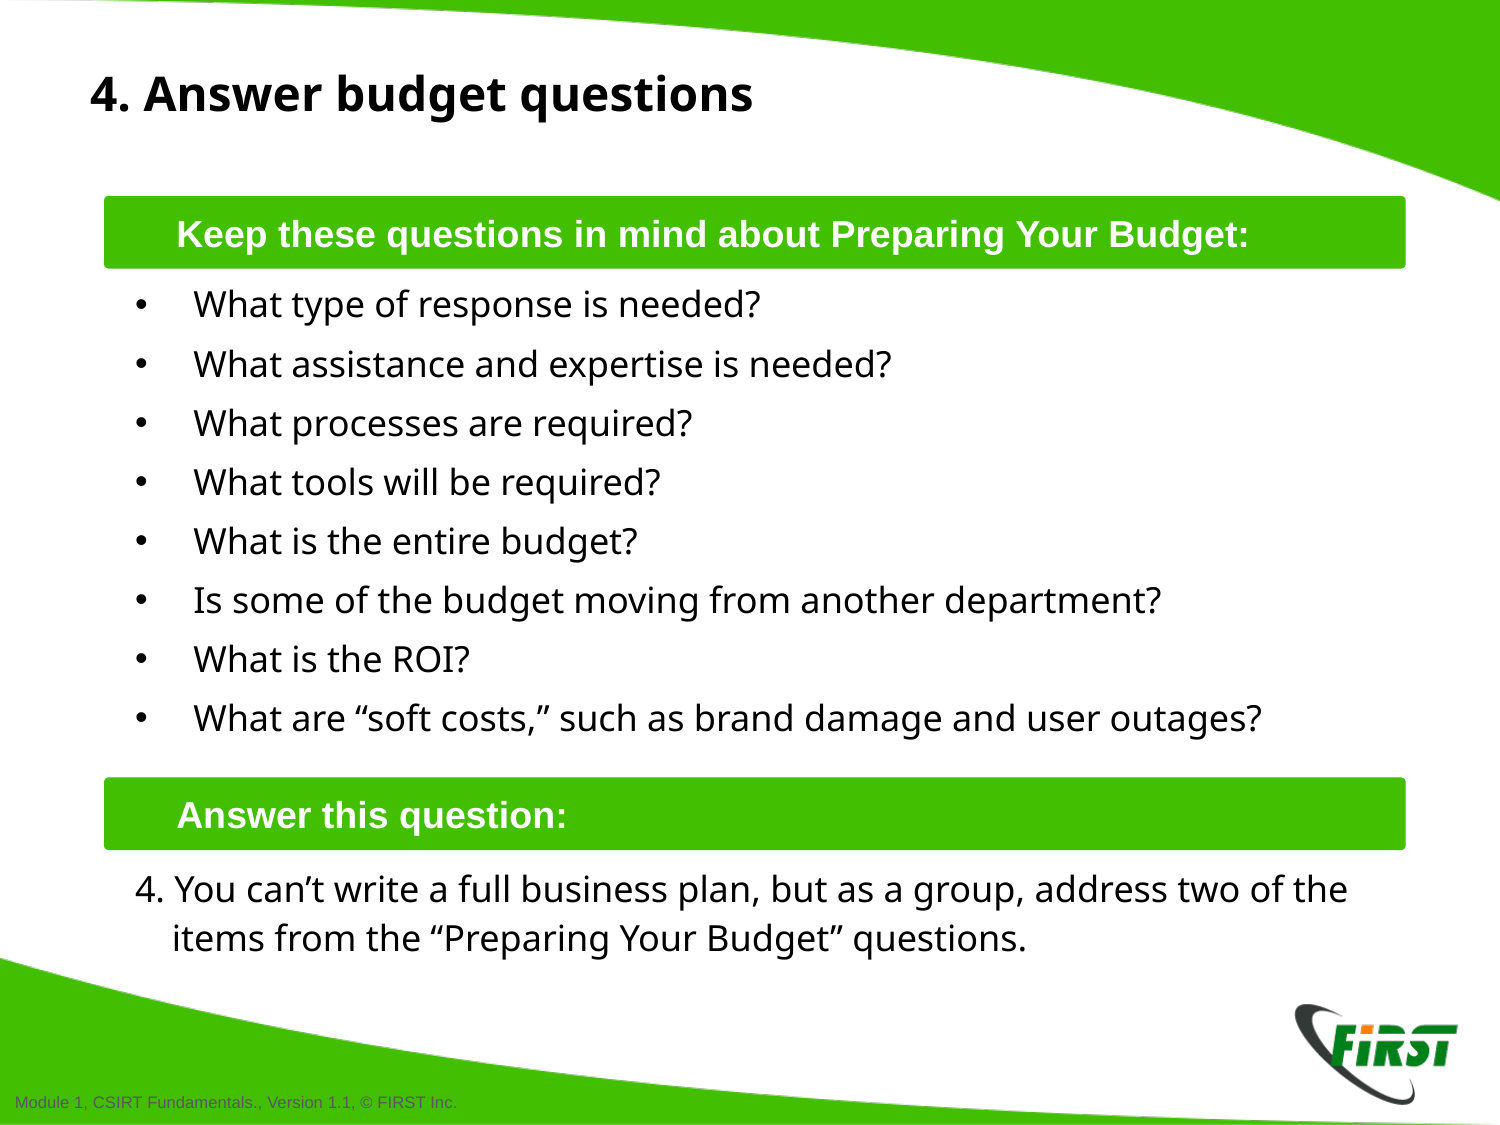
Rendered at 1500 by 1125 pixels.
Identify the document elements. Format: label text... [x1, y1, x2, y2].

text_box Keep these questions in mind about Preparing Your Budget: [102, 194, 1407, 268]
list What type of response is needed? What assistance and expertise is needed? What processes are required? What tools will be required? What is the entire budget? Is some of the budget moving from another department? What is the ROI? What are “soft costs,” such as brand damage and user outages? 4. You can’t write a full business plan, but as a group, address two of the items from the “Preparing Your Budget” questions. [61, 268, 1417, 975]
title 4. Answer budget questions [75, 62, 1425, 130]
picture [0, 0, 1500, 1125]
